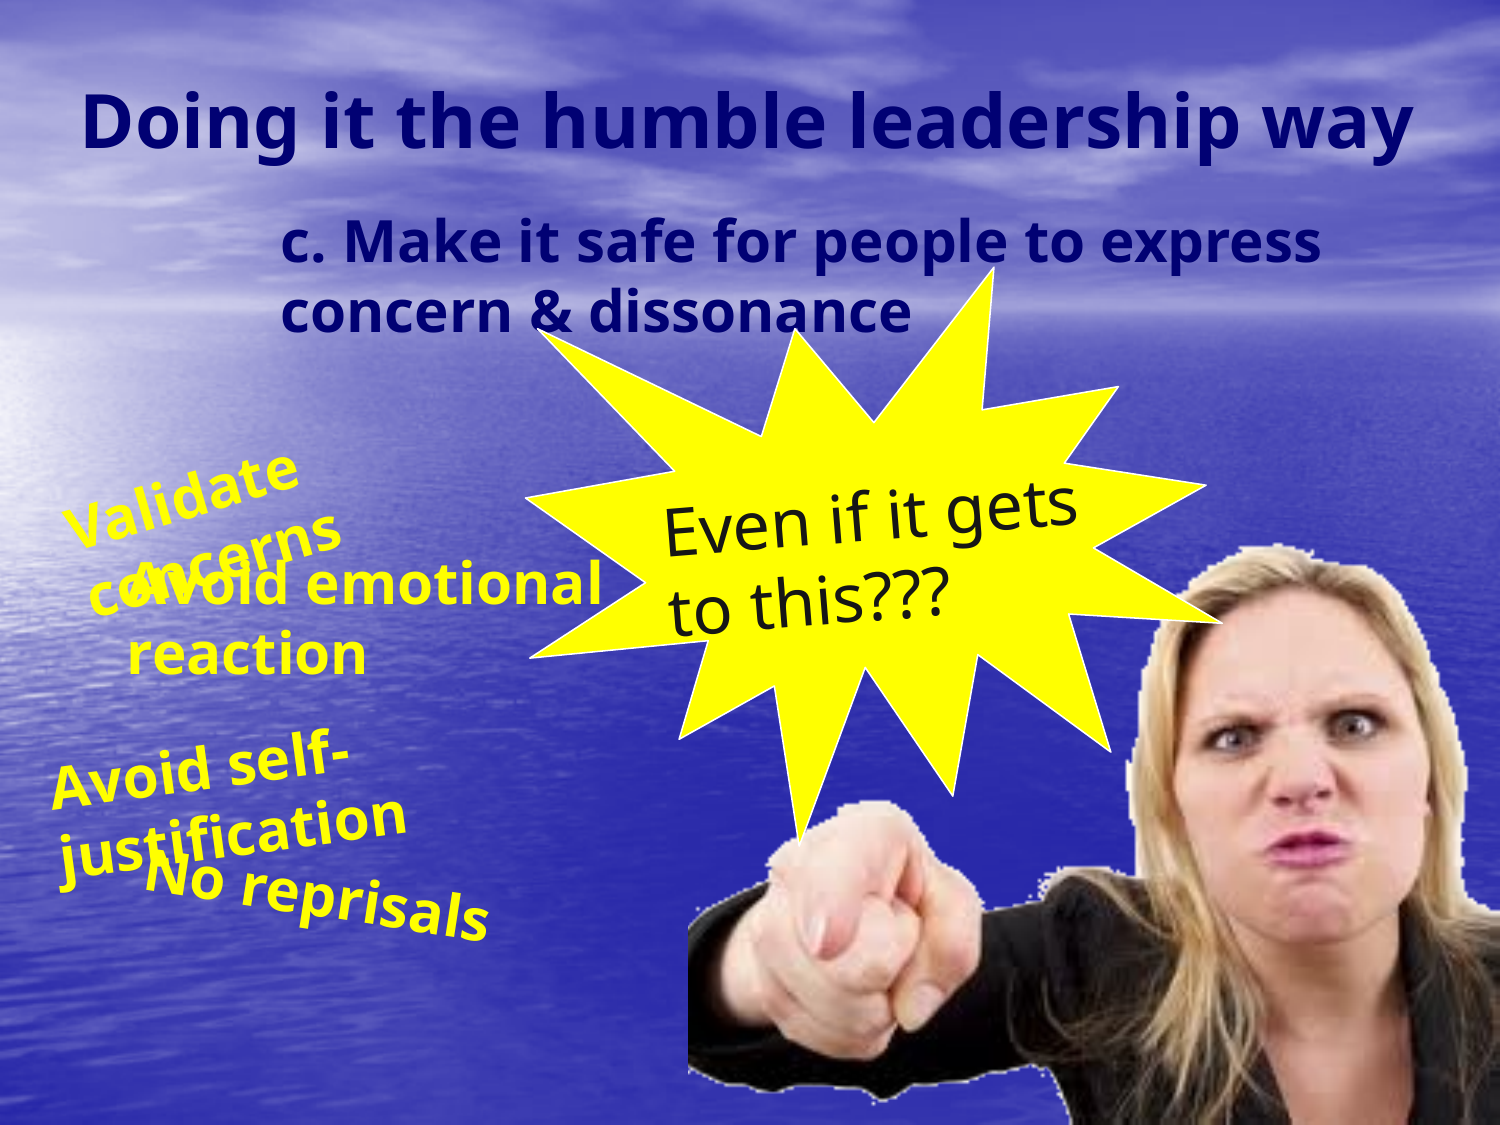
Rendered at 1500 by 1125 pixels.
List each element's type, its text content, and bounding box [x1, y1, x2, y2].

text_box Even if it gets to this??? [643, 444, 1144, 659]
text_box [537, 267, 1119, 650]
picture [688, 516, 1500, 1125]
text_box No reprisals [124, 857, 548, 970]
text_box Doing it the humble leadership way [64, 66, 1459, 172]
text_box [1140, 474, 1207, 515]
text_box Avoid self-justification [29, 657, 682, 901]
text_box Avoid emotional reaction [112, 538, 621, 694]
text_box Validate concerns [41, 349, 573, 642]
text_box c. Make it safe for people to express concern & dissonance [265, 196, 1465, 421]
